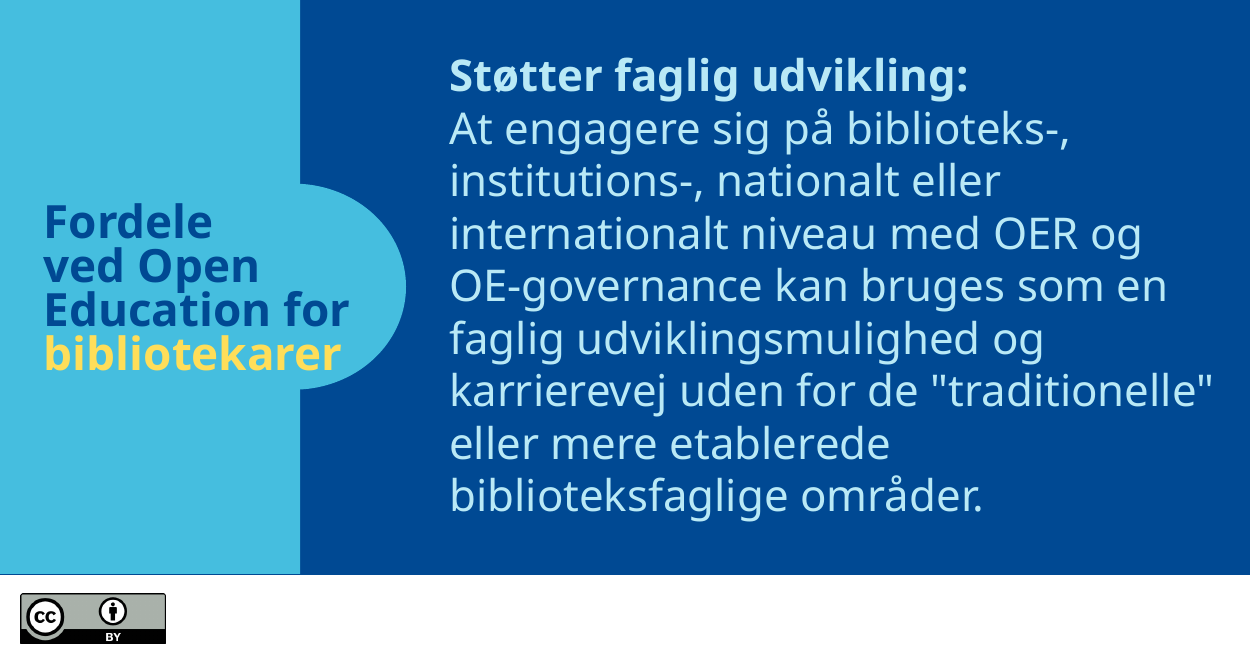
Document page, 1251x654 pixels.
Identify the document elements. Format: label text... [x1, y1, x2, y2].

text_box [252, 183, 336, 191]
picture [20, 592, 166, 645]
text_box [0, 582, 1250, 654]
text_box [373, 213, 407, 360]
text_box Støtter faglig udvikling: At engagere sig på biblioteks-, institutions-, nationalt eller internationalt niveau med OER og OE-governance kan bruges som en faglig udviklingsmulighed og karrierevej uden for de "traditionelle" eller mere etablerede biblioteksfaglige områder. [437, 35, 1232, 533]
text_box Fordele ved Open Education for bibliotekarer [31, 191, 373, 392]
text_box [0, 0, 301, 574]
